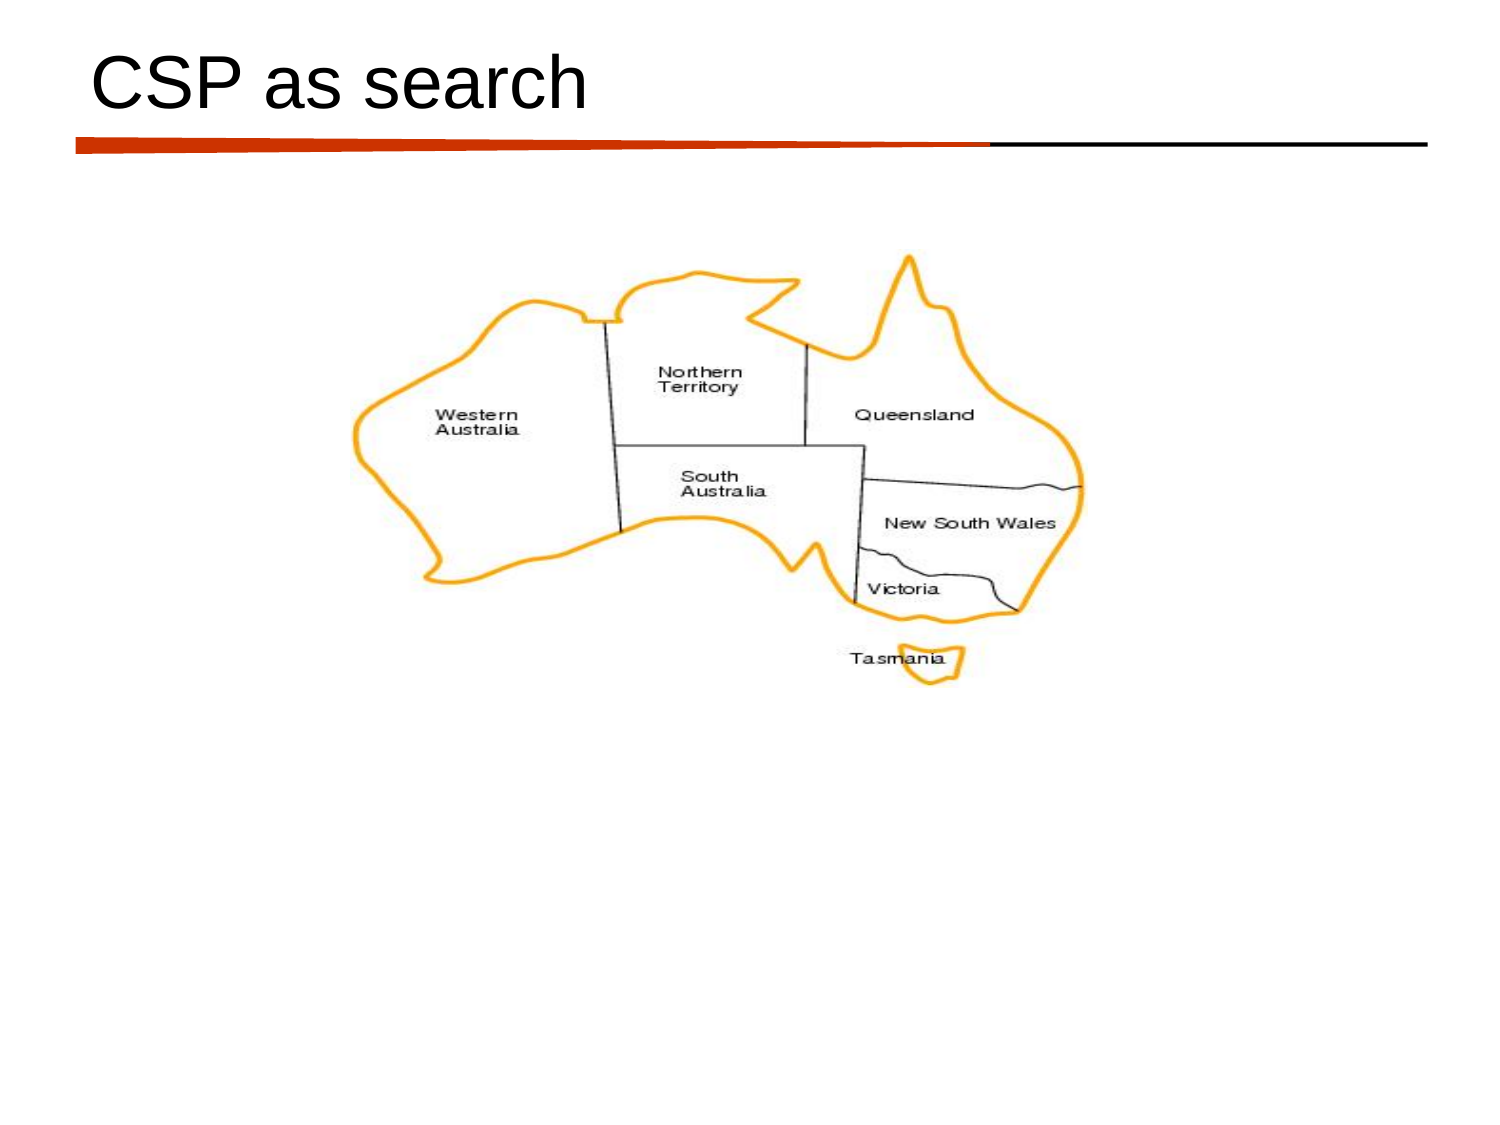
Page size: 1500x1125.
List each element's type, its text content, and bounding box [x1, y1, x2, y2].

picture [349, 249, 1088, 688]
title CSP as search [74, 24, 1426, 133]
